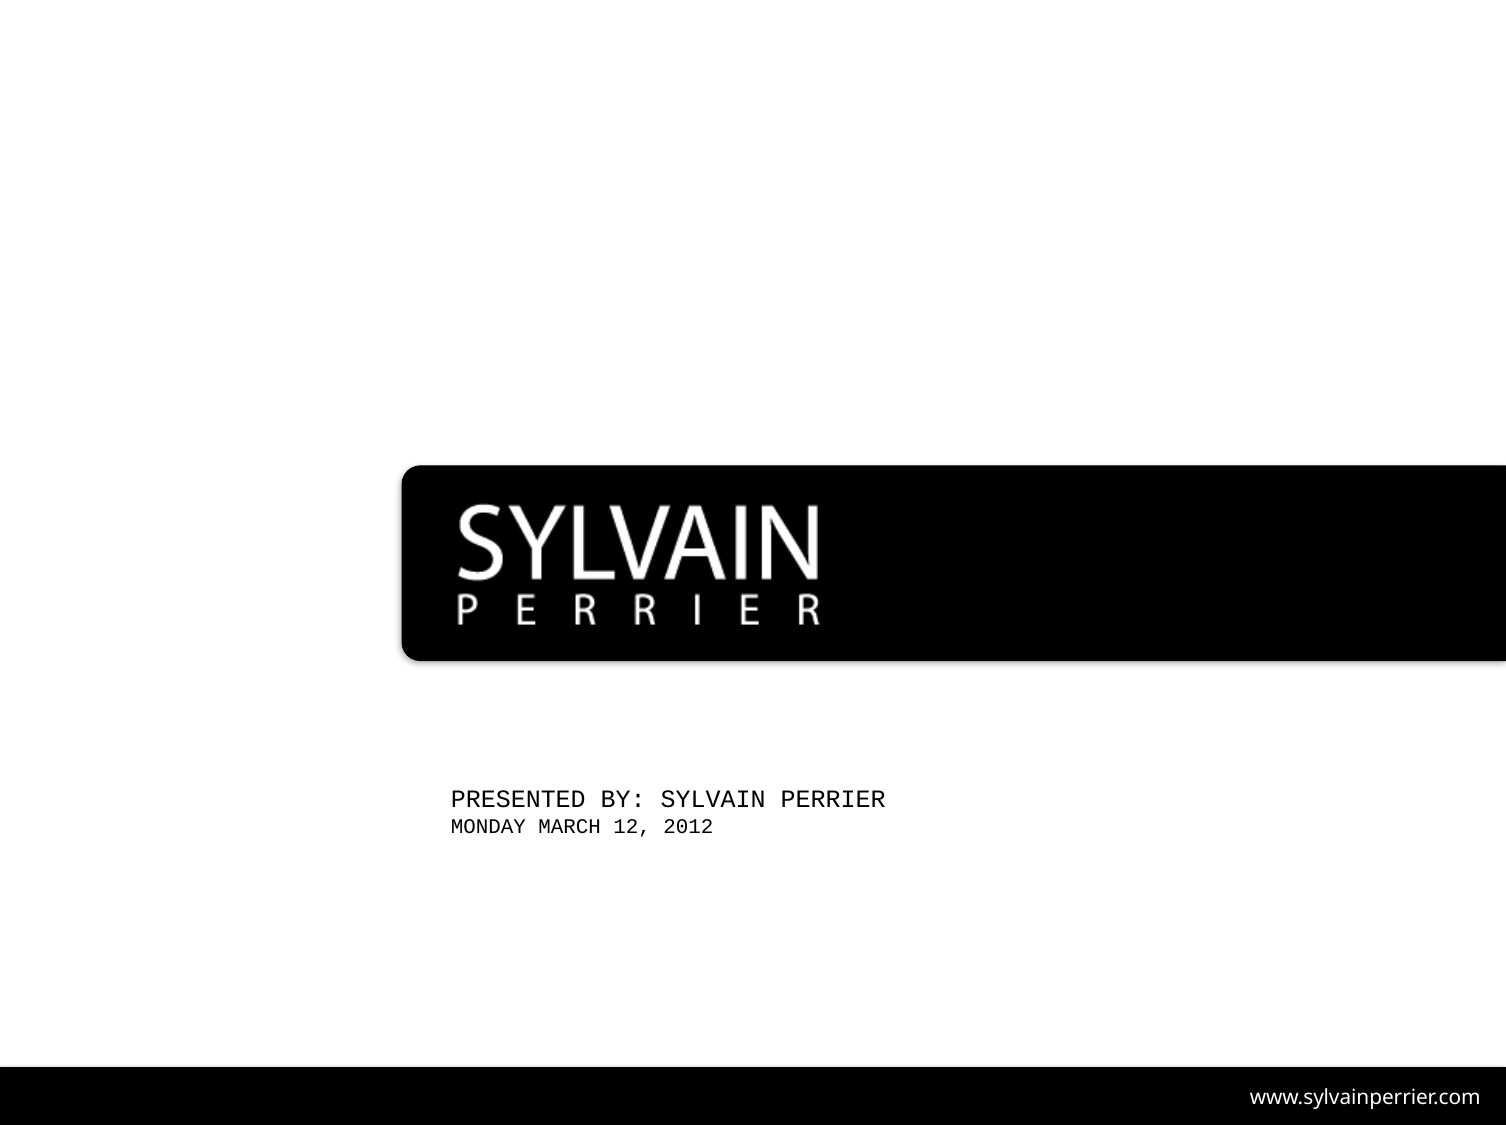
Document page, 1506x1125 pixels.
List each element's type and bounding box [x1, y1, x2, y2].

picture [447, 474, 832, 656]
